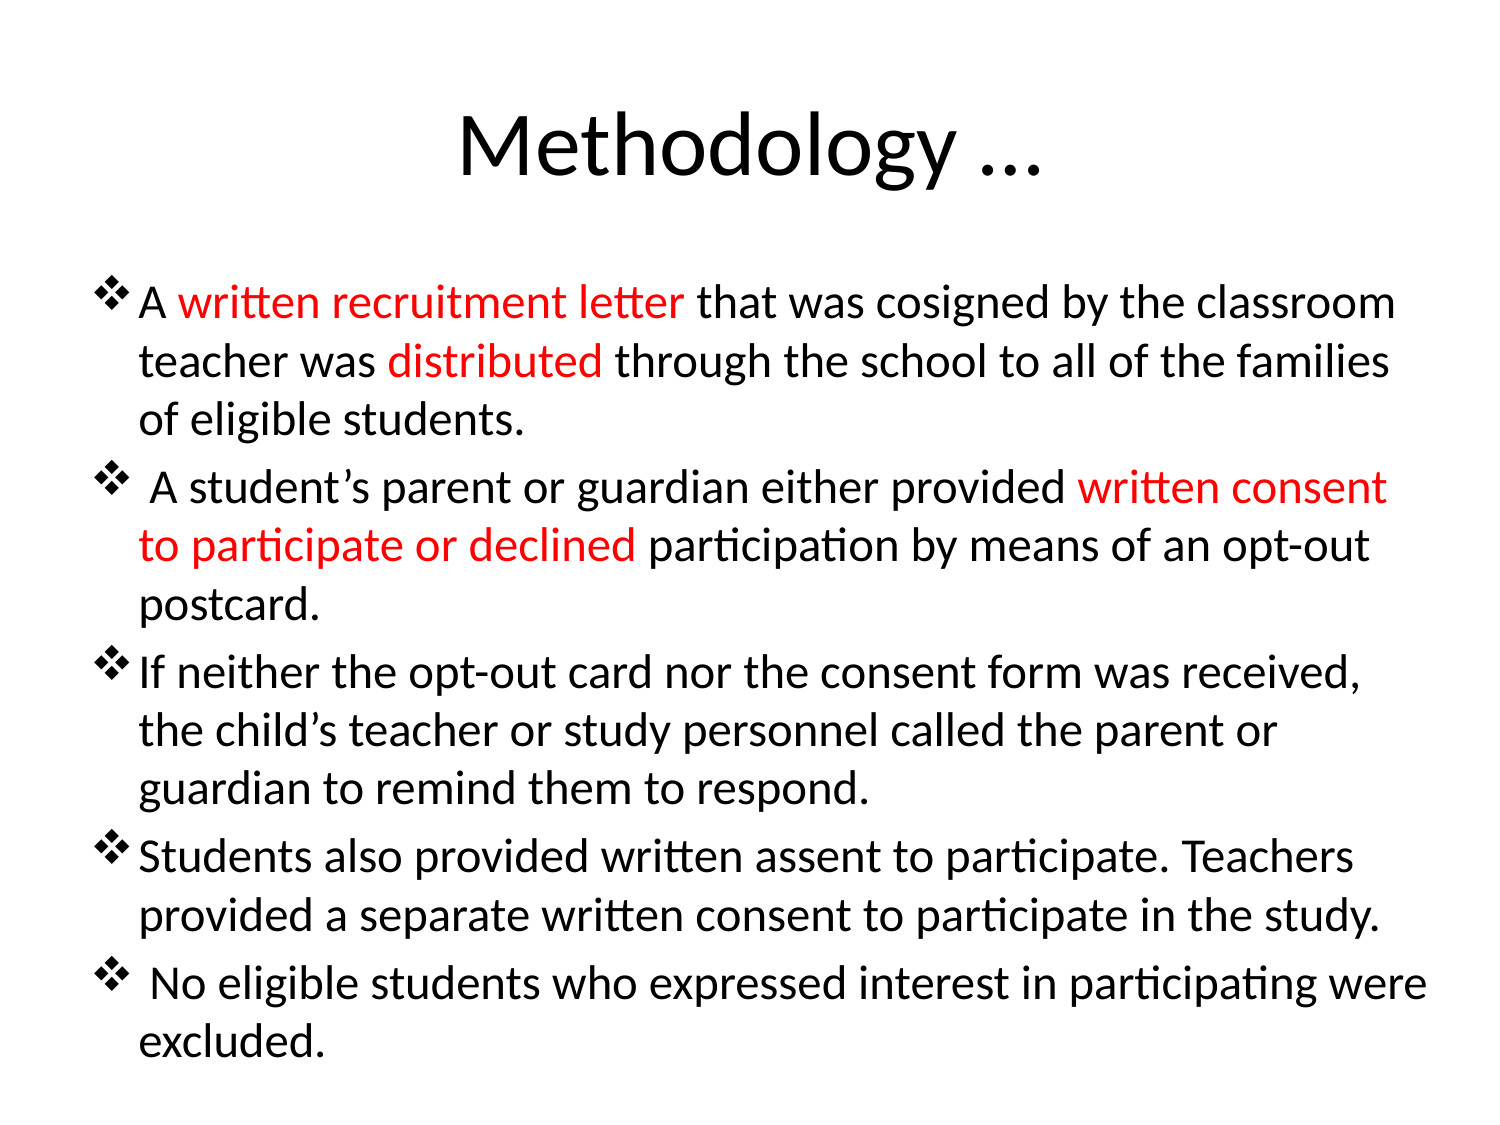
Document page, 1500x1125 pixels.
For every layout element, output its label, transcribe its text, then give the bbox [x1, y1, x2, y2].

list A written recruitment letter that was cosigned by the classroom teacher was distributed through the school to all of the families of eligible students. A student’s parent or guardian either provided written consent to participate or declined participation by means of an opt-out postcard. If neither the opt-out card nor the consent form was received, the child’s teacher or study personnel called the parent or guardian to remind them to respond. Students also provided written assent to participate. Teachers provided a separate written consent to participate in the study. No eligible students who expressed interest in participating were excluded. [75, 262, 1450, 1088]
title Methodology … [75, 45, 1425, 233]
